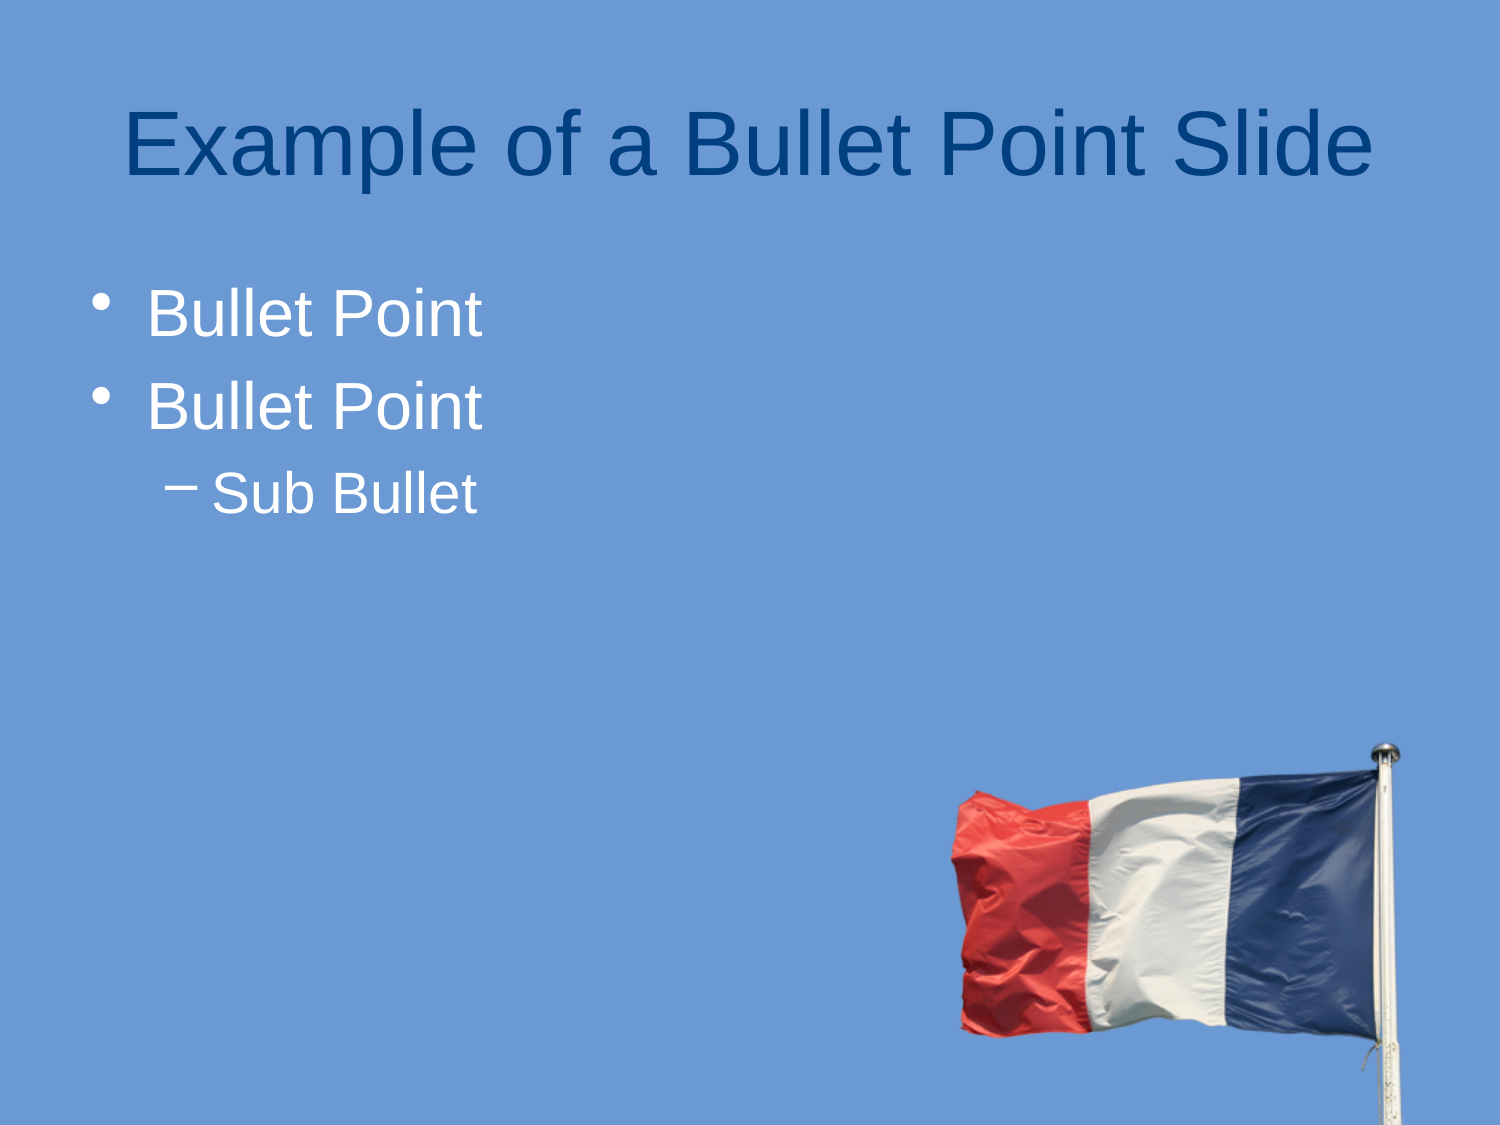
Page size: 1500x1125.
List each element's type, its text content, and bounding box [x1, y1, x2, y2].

title Example of a Bullet Point Slide [75, 45, 1425, 233]
list Bullet Point Bullet Point Sub Bullet [75, 262, 1425, 870]
picture [911, 707, 1500, 1125]
